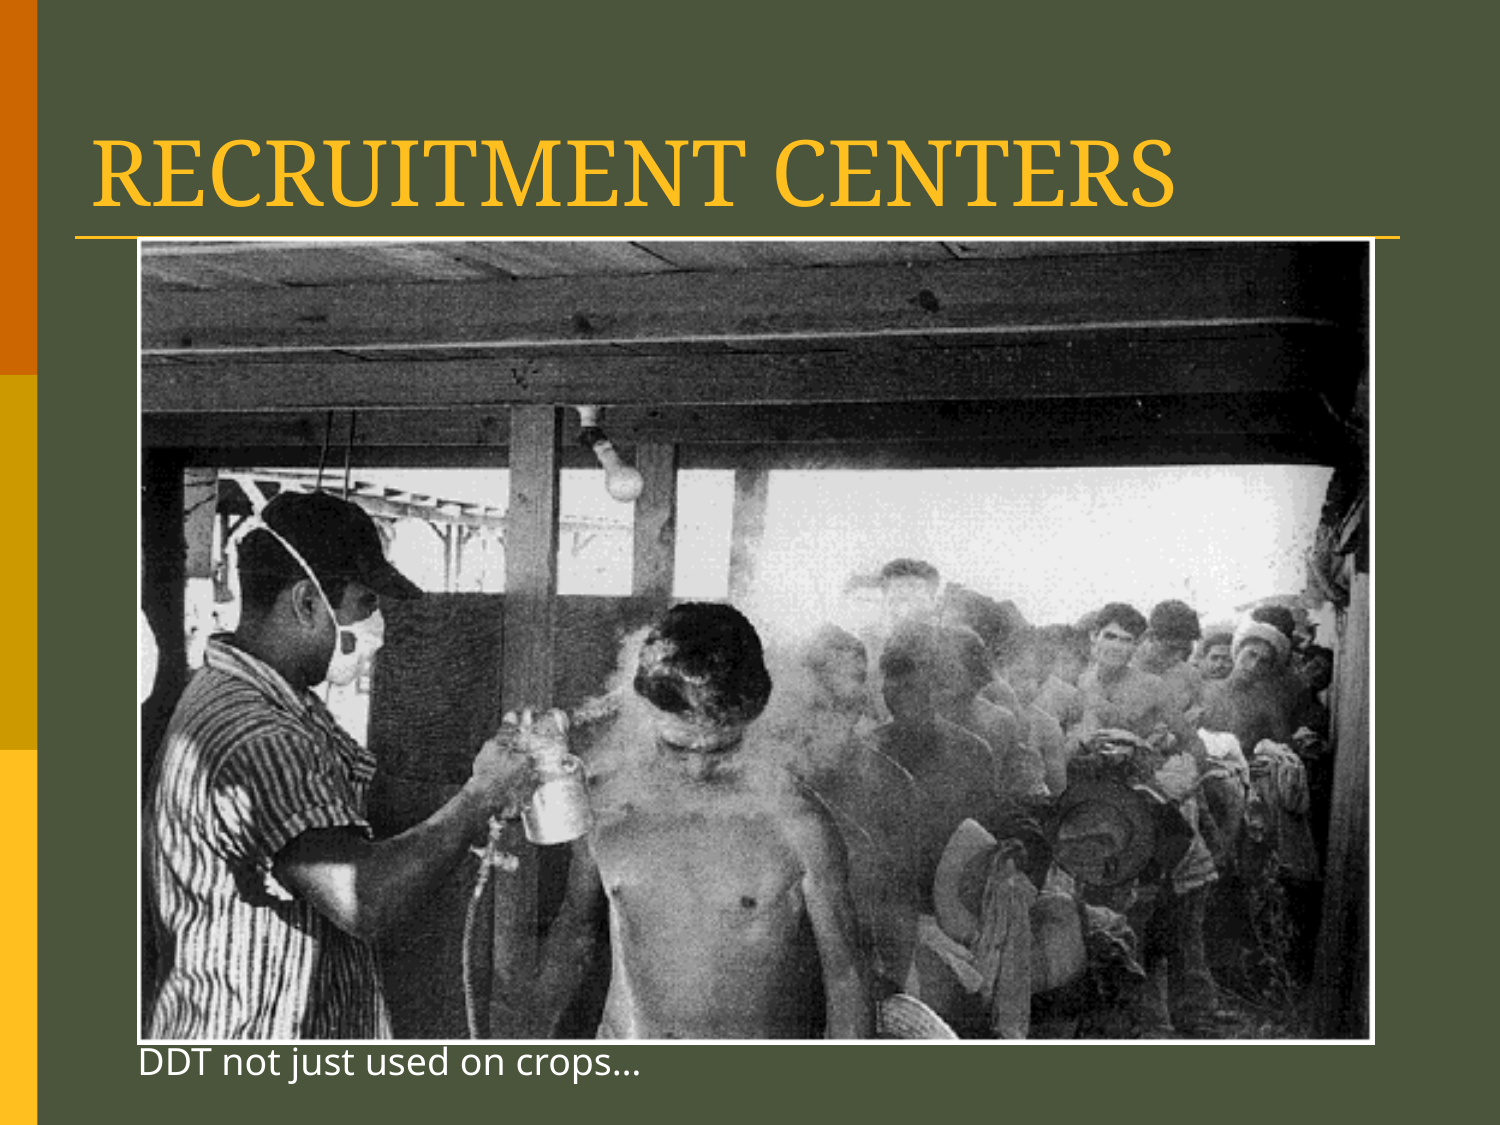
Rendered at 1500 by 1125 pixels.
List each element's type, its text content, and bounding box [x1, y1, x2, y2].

picture [137, 237, 1376, 1046]
text_box DDT not just used on crops… [122, 1030, 700, 1091]
title RECRUITMENT CENTERS [75, 45, 1425, 233]
